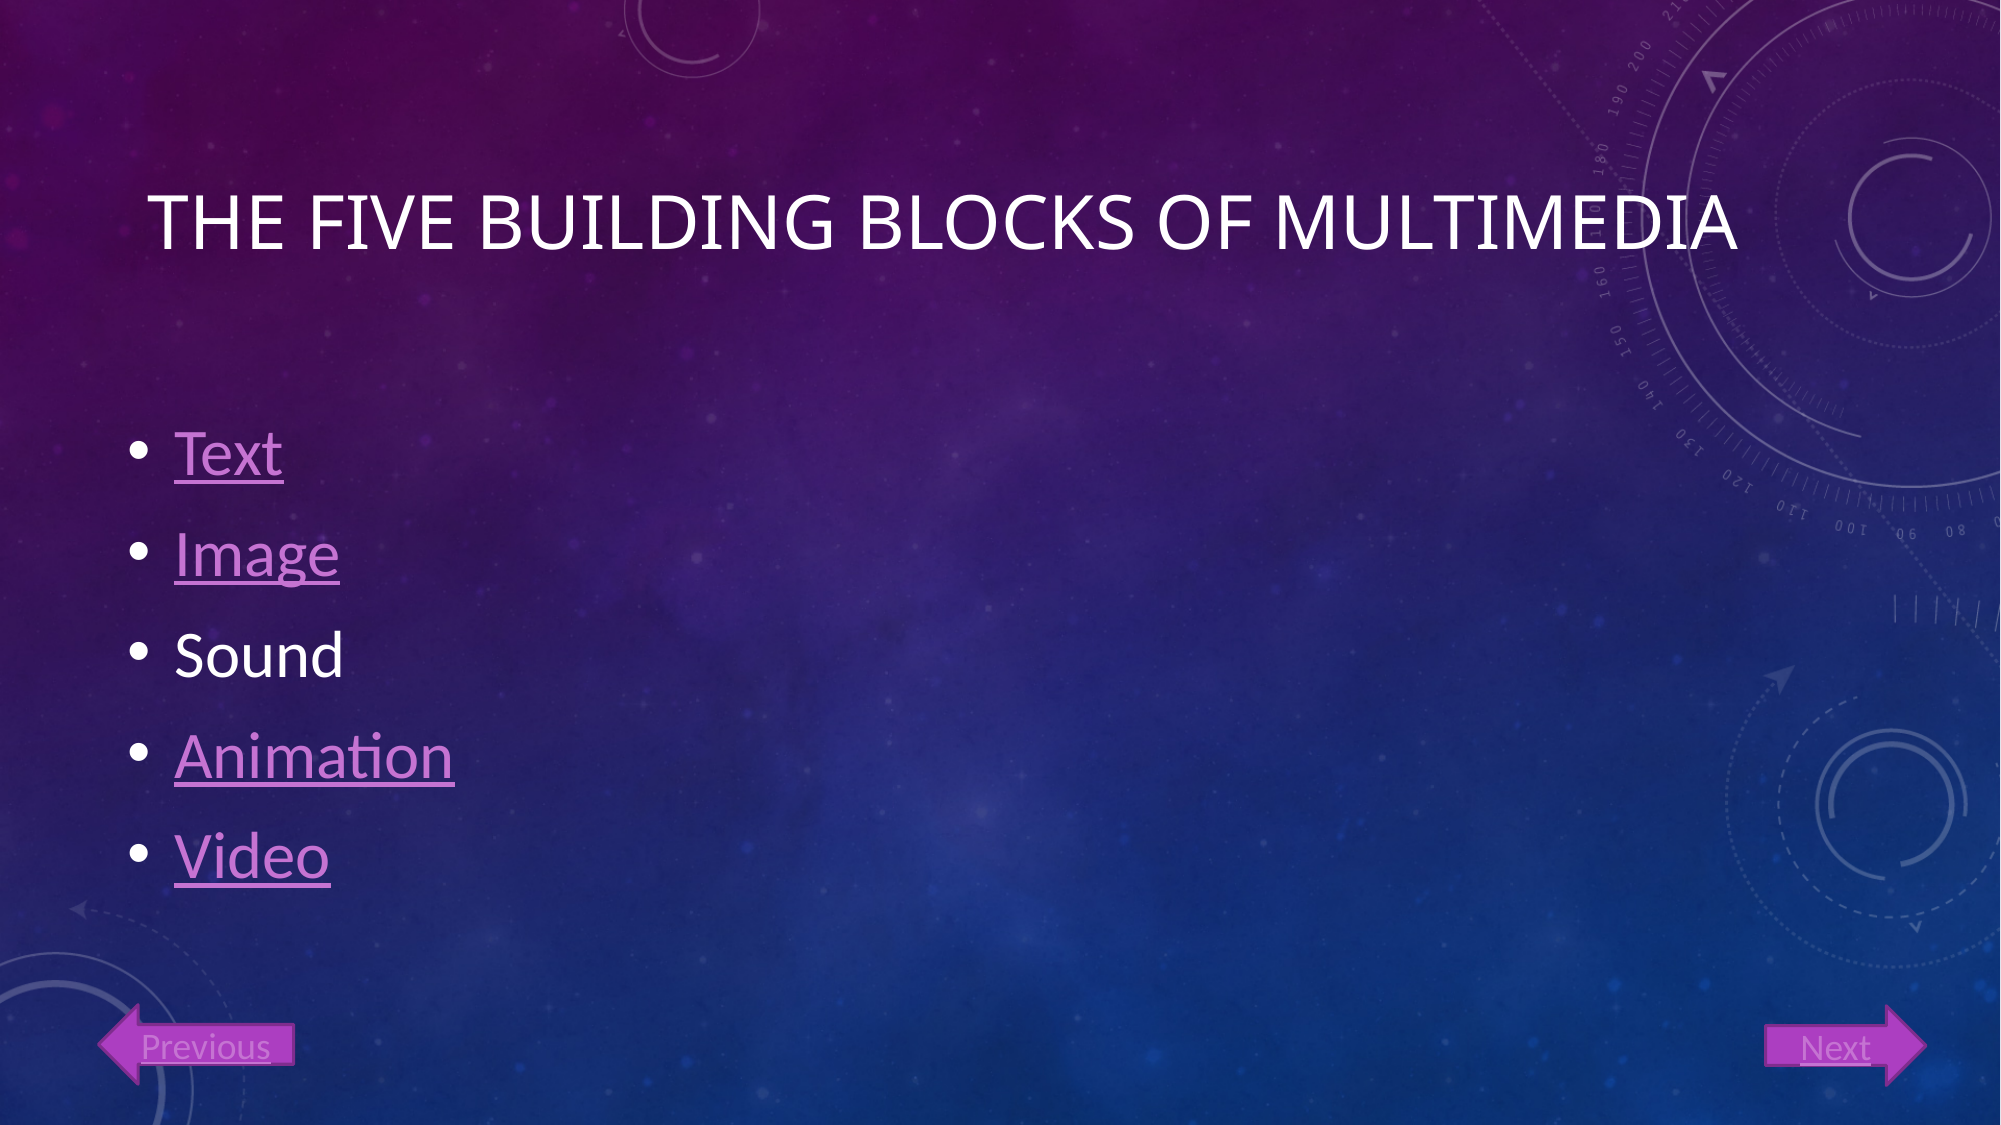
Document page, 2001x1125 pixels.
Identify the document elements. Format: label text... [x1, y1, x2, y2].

list Text Image Sound Animation Video [112, 351, 1775, 950]
text_box Next [1764, 1004, 1928, 1087]
picture [0, 0, 2001, 1125]
title The five building blocks of multimedia [112, 99, 1775, 339]
text_box Previous [97, 1003, 296, 1086]
